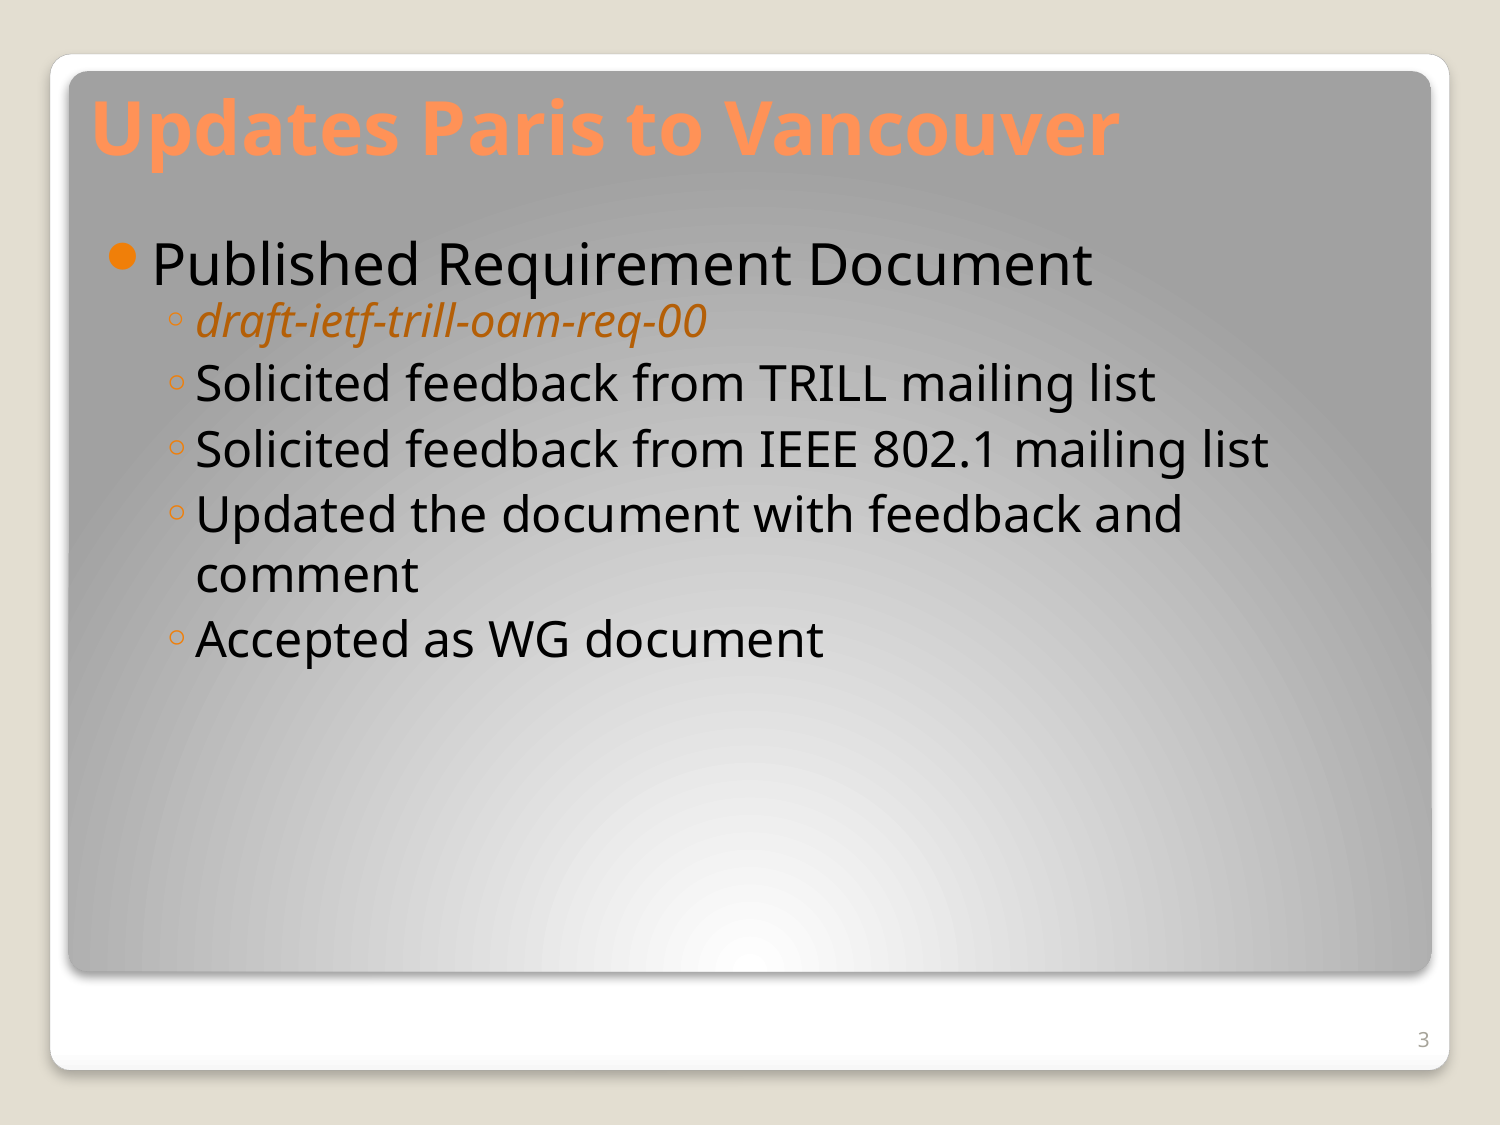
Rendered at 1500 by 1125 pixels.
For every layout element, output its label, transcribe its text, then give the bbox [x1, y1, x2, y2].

title Updates Paris to Vancouver [75, 37, 1418, 178]
slide_number 3 [1369, 1002, 1445, 1063]
list Published Requirement Document draft-ietf-trill-oam-req-00 Solicited feedback from TRILL mailing list Solicited feedback from IEEE 802.1 mailing list Updated the document with feedback and comment Accepted as WG document [75, 212, 1418, 938]
